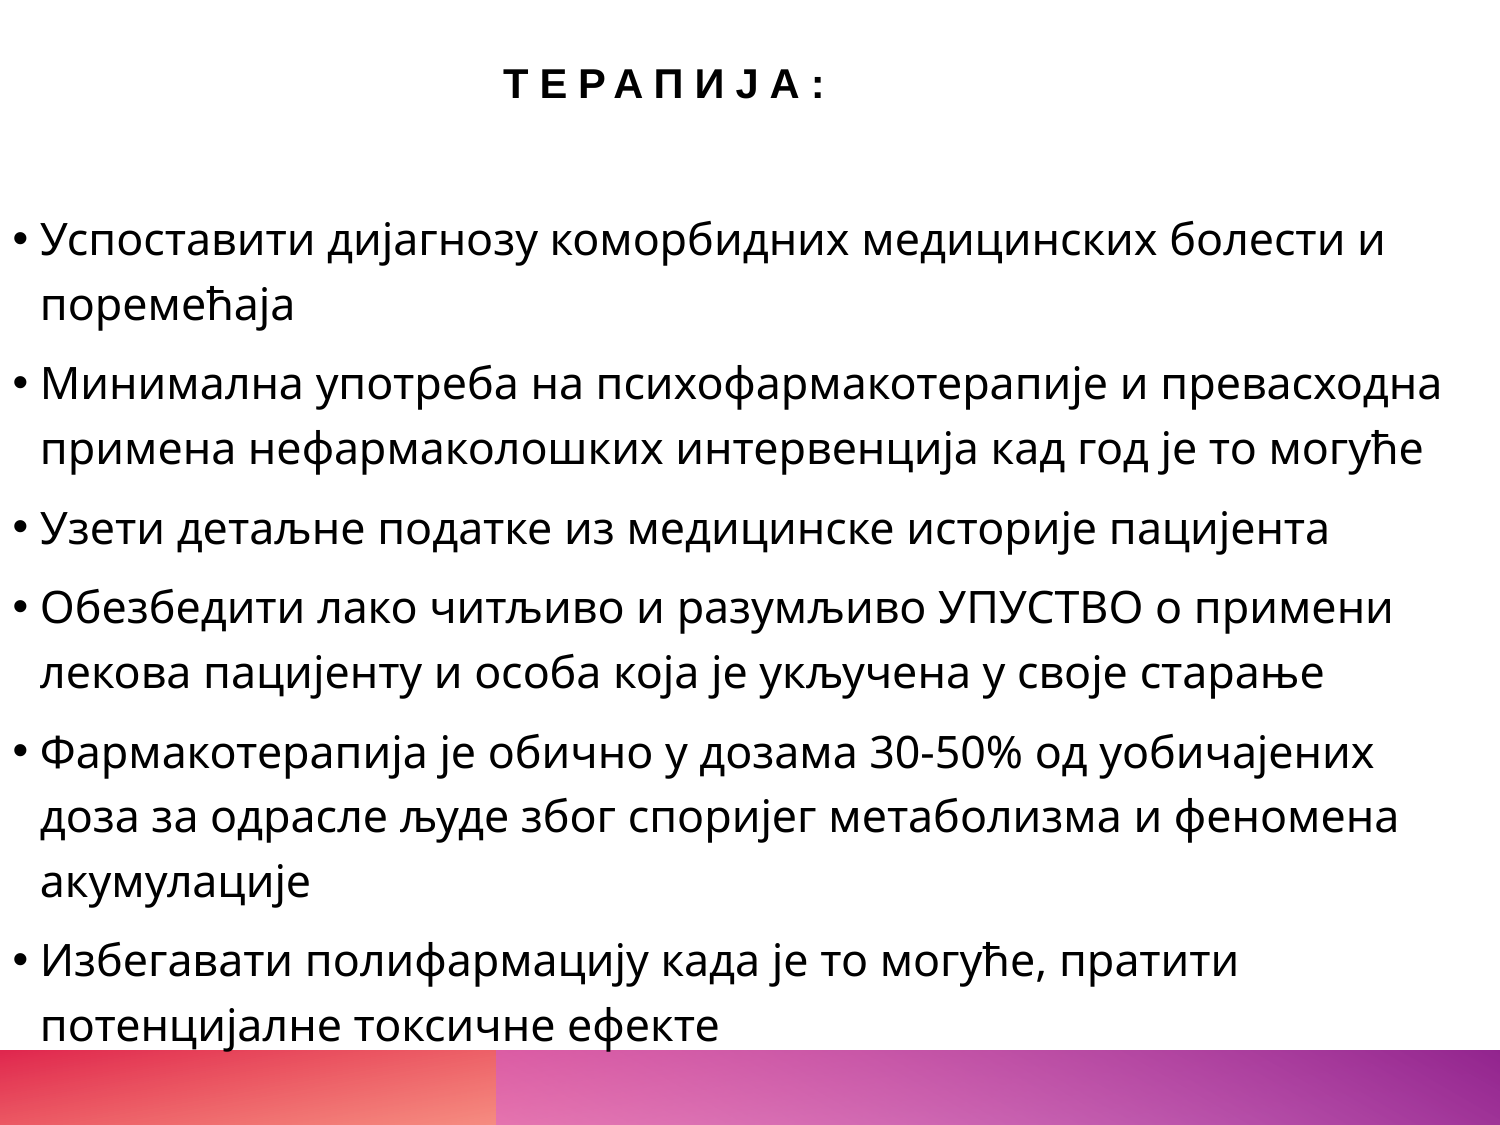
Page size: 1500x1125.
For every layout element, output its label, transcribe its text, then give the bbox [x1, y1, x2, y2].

list Успоставити дијагнозу коморбидних медицинских болести и поремећаја Минимална употреба на психофармакотерапије и превасходна примена нефармаколошких интервенција кад год је то могуће Узети детаљне податке из медицинске историје пацијента Обезбедити лако читљиво и разумљиво УПУСТВО о примени лекова пацијенту и особа која је укључена у своје старање Фармакотерапија је обично у дозама 30-50% од уобичајених доза за одрасле људе због споријег метаболизма и феномена акумулације Избегавати полифармацију када је то могуће, пратити потенцијалне токсичне ефекте [12, 200, 1463, 1100]
title Терапија: [503, 50, 997, 107]
